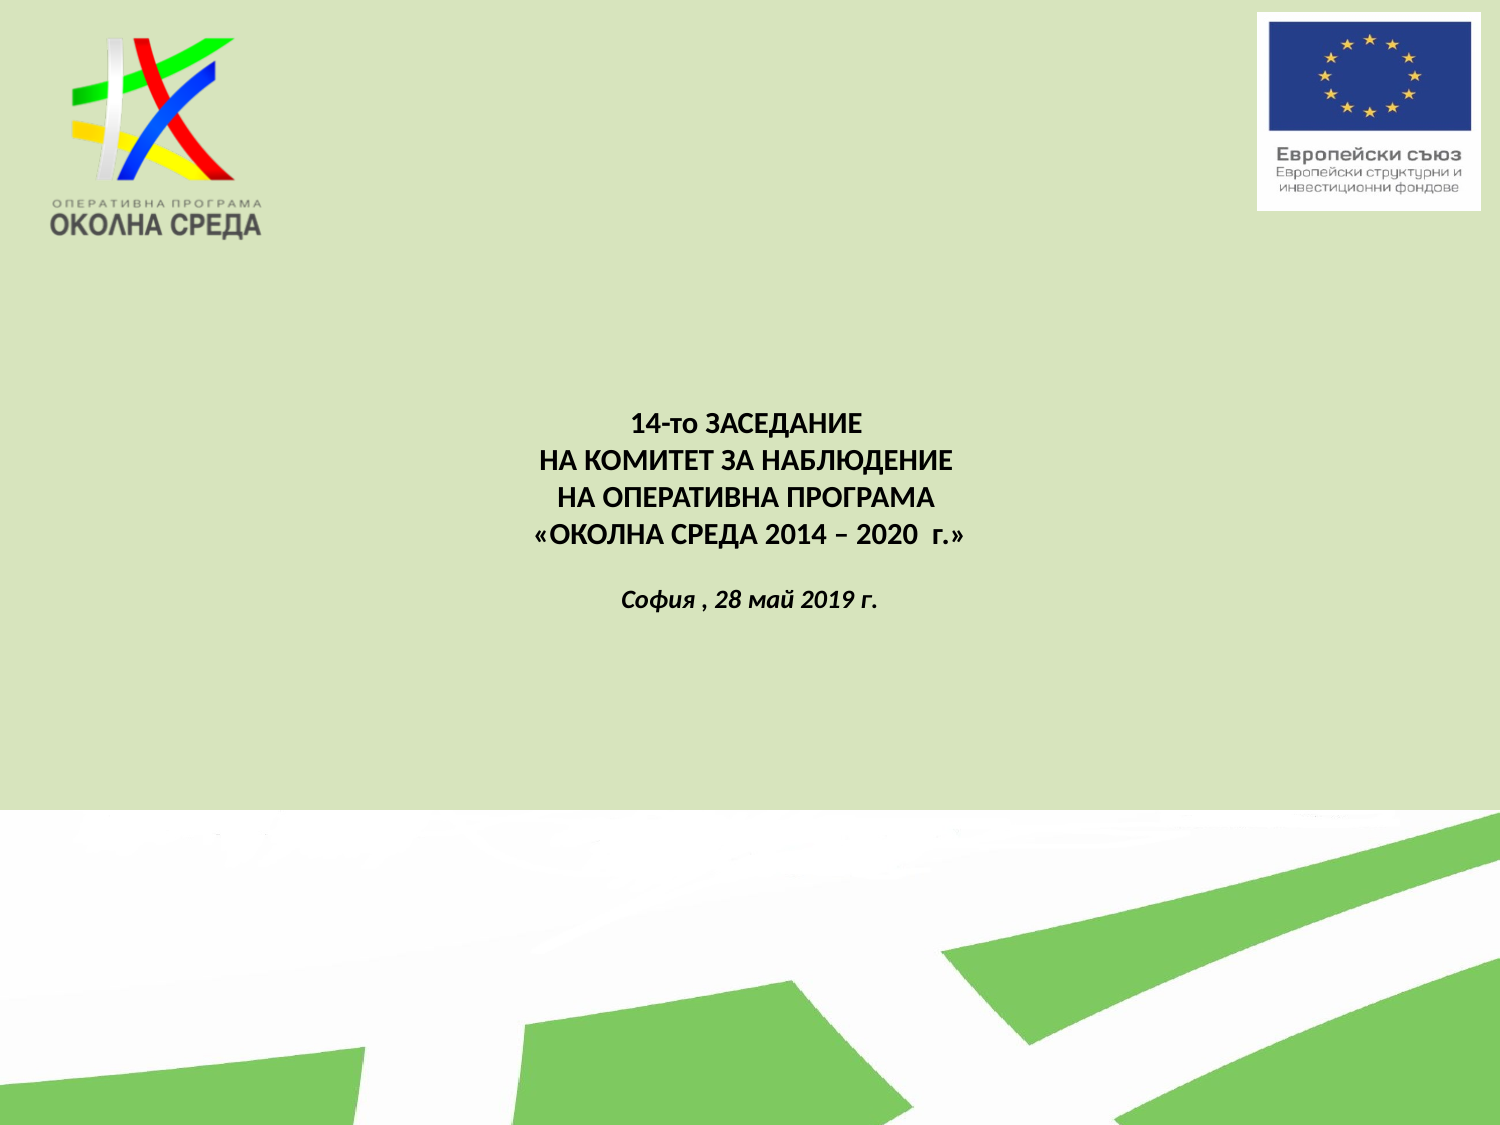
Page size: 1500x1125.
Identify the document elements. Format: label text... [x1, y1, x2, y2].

picture [16, 12, 290, 257]
picture [0, 810, 1500, 1125]
title 14-то ЗАСЕДАНИЕ НА КОМИТЕТ ЗА НАБЛЮДЕНИЕ НА ОПЕРАТИВНА ПРОГРАМА «ОКОЛНА СРЕДА 2014 – 2020 г.» София , 28 май 2019 г. [112, 171, 1388, 808]
picture [1257, 12, 1481, 211]
